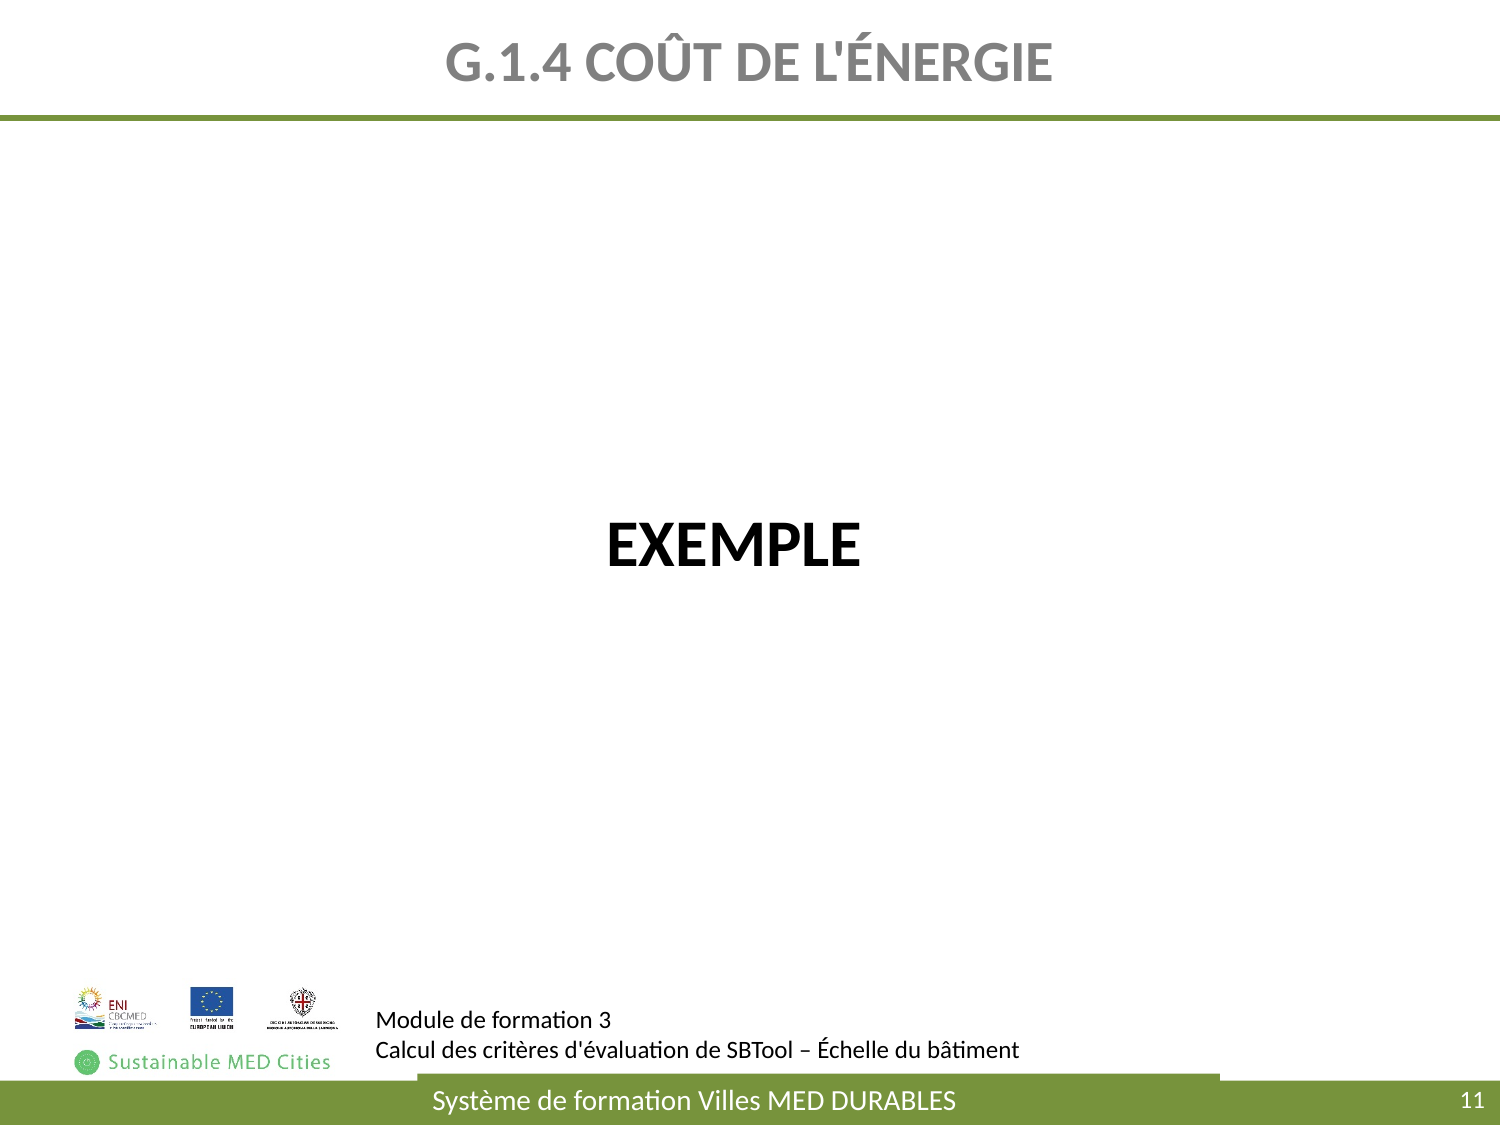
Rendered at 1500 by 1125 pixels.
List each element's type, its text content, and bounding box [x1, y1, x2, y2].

text_box Système de formation Villes MED DURABLES [417, 1073, 1220, 1124]
slide_number 11 [1220, 1078, 1500, 1120]
title G.1.4 COÛT DE L'ÉNERGIE [0, 0, 1500, 117]
picture [62, 978, 356, 1080]
text_box Module de formation 3 Calcul des critères d'évaluation de SBTool – Échelle du bâtiment [360, 996, 1301, 1071]
text_box EXEMPLE [43, 262, 1425, 944]
